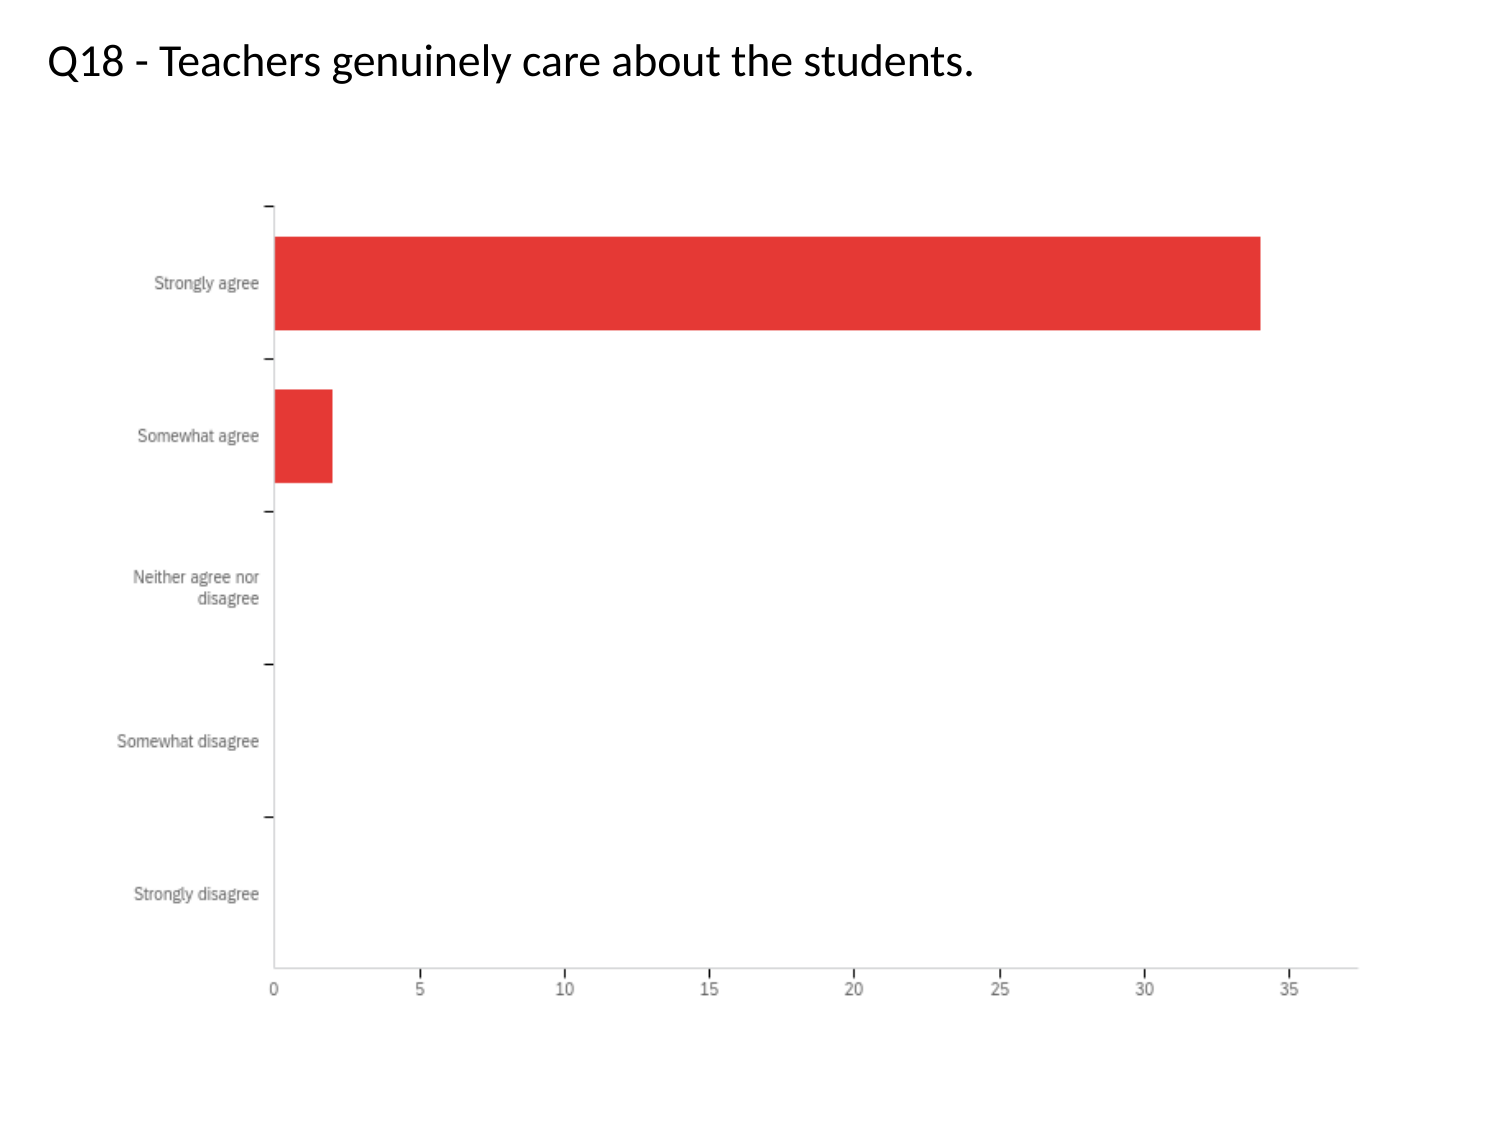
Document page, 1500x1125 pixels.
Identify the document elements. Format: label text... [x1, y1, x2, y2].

text_box Q18 - Teachers genuinely care about the students. [32, 22, 1383, 84]
picture [93, 196, 1407, 1018]
